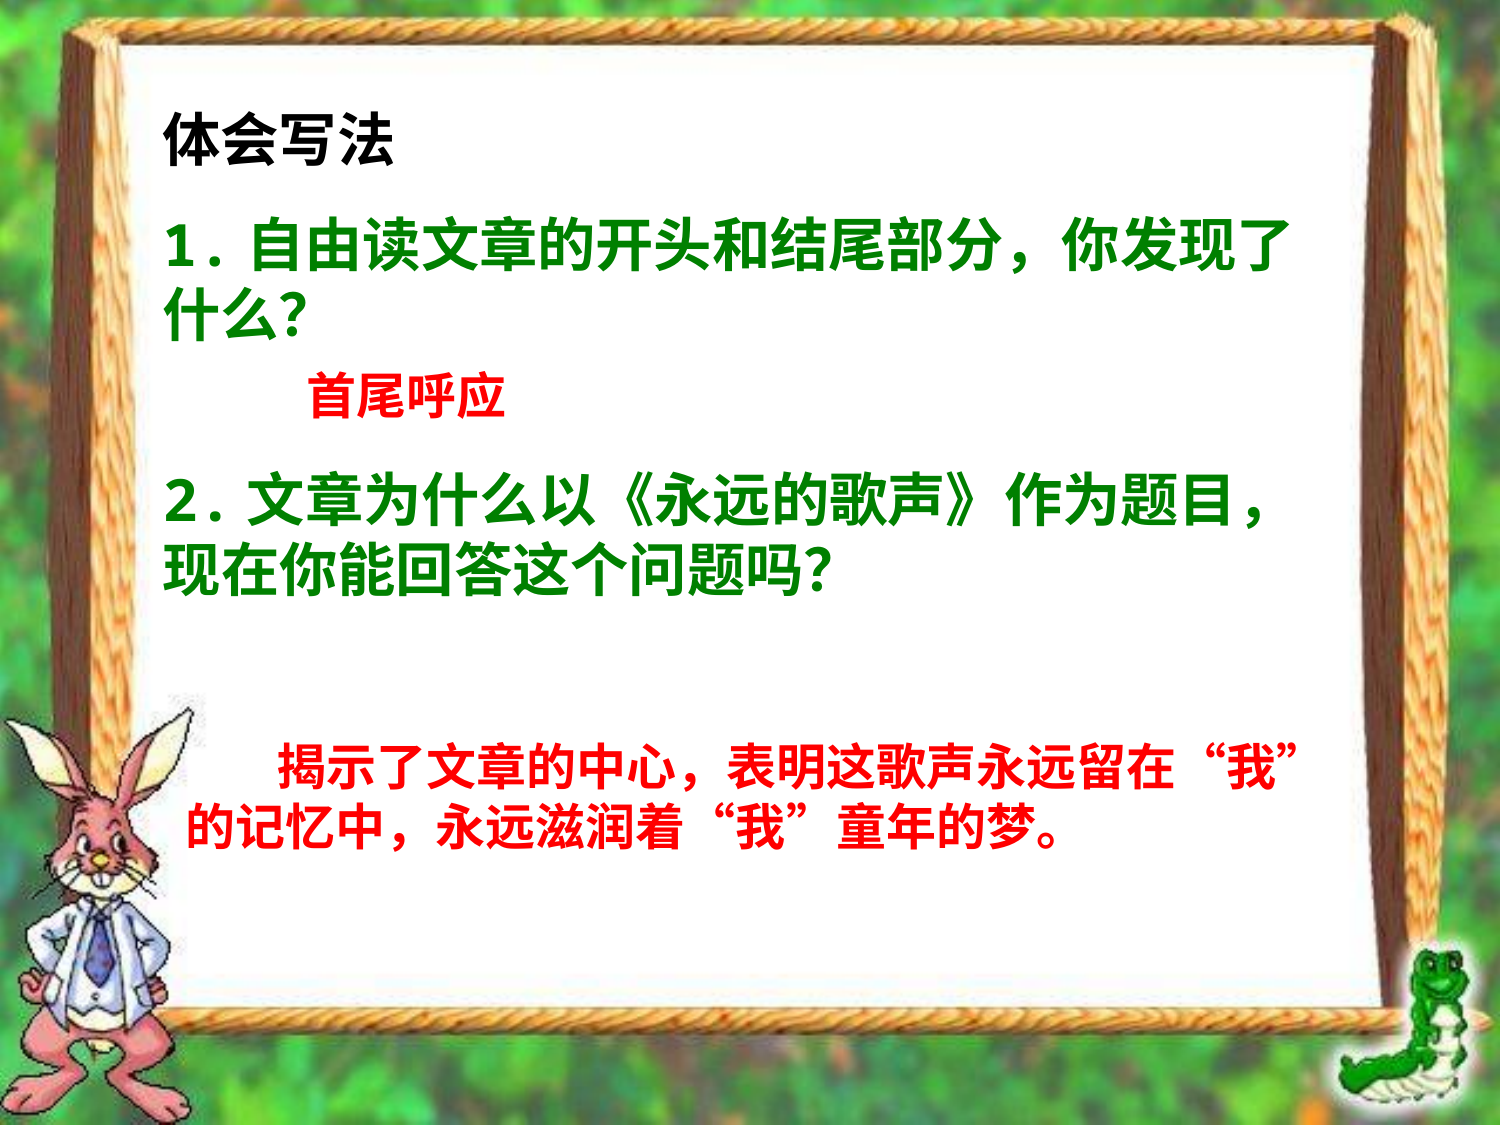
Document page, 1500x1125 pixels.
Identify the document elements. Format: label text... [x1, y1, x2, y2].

text_box 体会写法 [147, 95, 443, 181]
text_box 首尾呼应 [291, 357, 522, 433]
text_box 揭示了文章的中心，表明这歌声永远留在“我”的记忆中，永远滋润着“我”童年的梦。 [171, 727, 1376, 863]
picture [0, 0, 1500, 1125]
text_box 1.自由读文章的开头和结尾部分，你发现了什么？ [147, 200, 1341, 356]
text_box 2.文章为什么以《永远的歌声》作为题目，现在你能回答这个问题吗？ [148, 456, 1341, 611]
